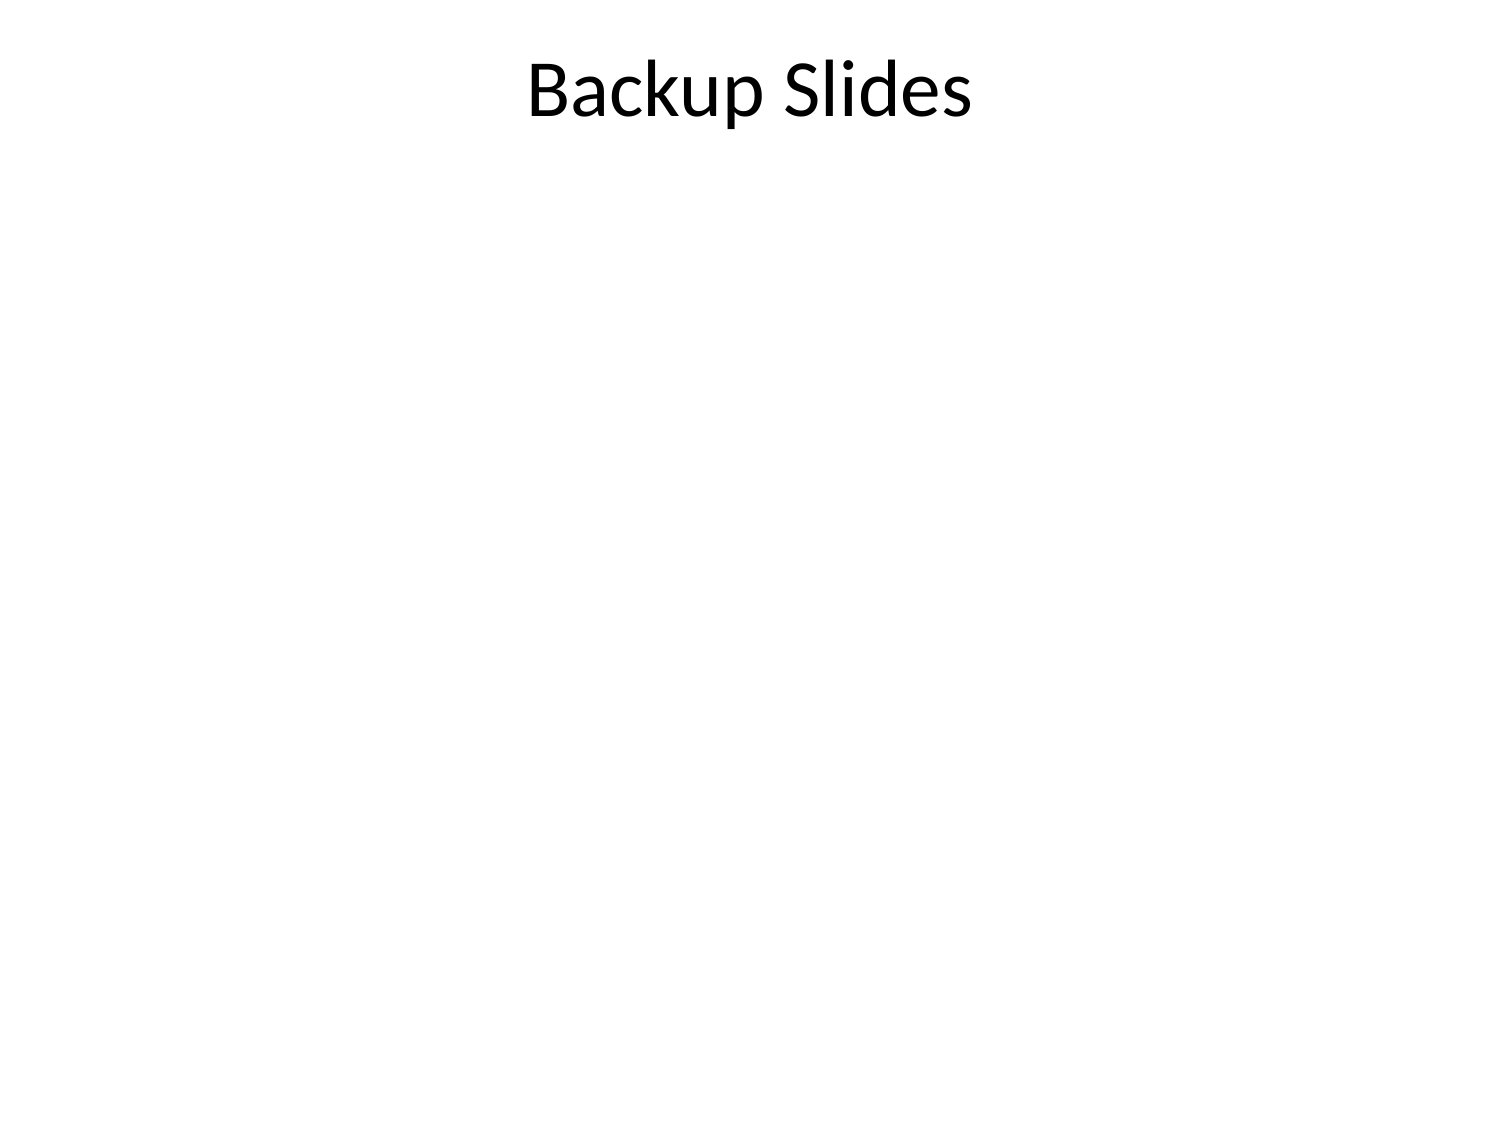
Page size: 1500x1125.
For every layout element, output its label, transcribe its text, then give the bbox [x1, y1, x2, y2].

title Backup Slides [75, 45, 1425, 233]
